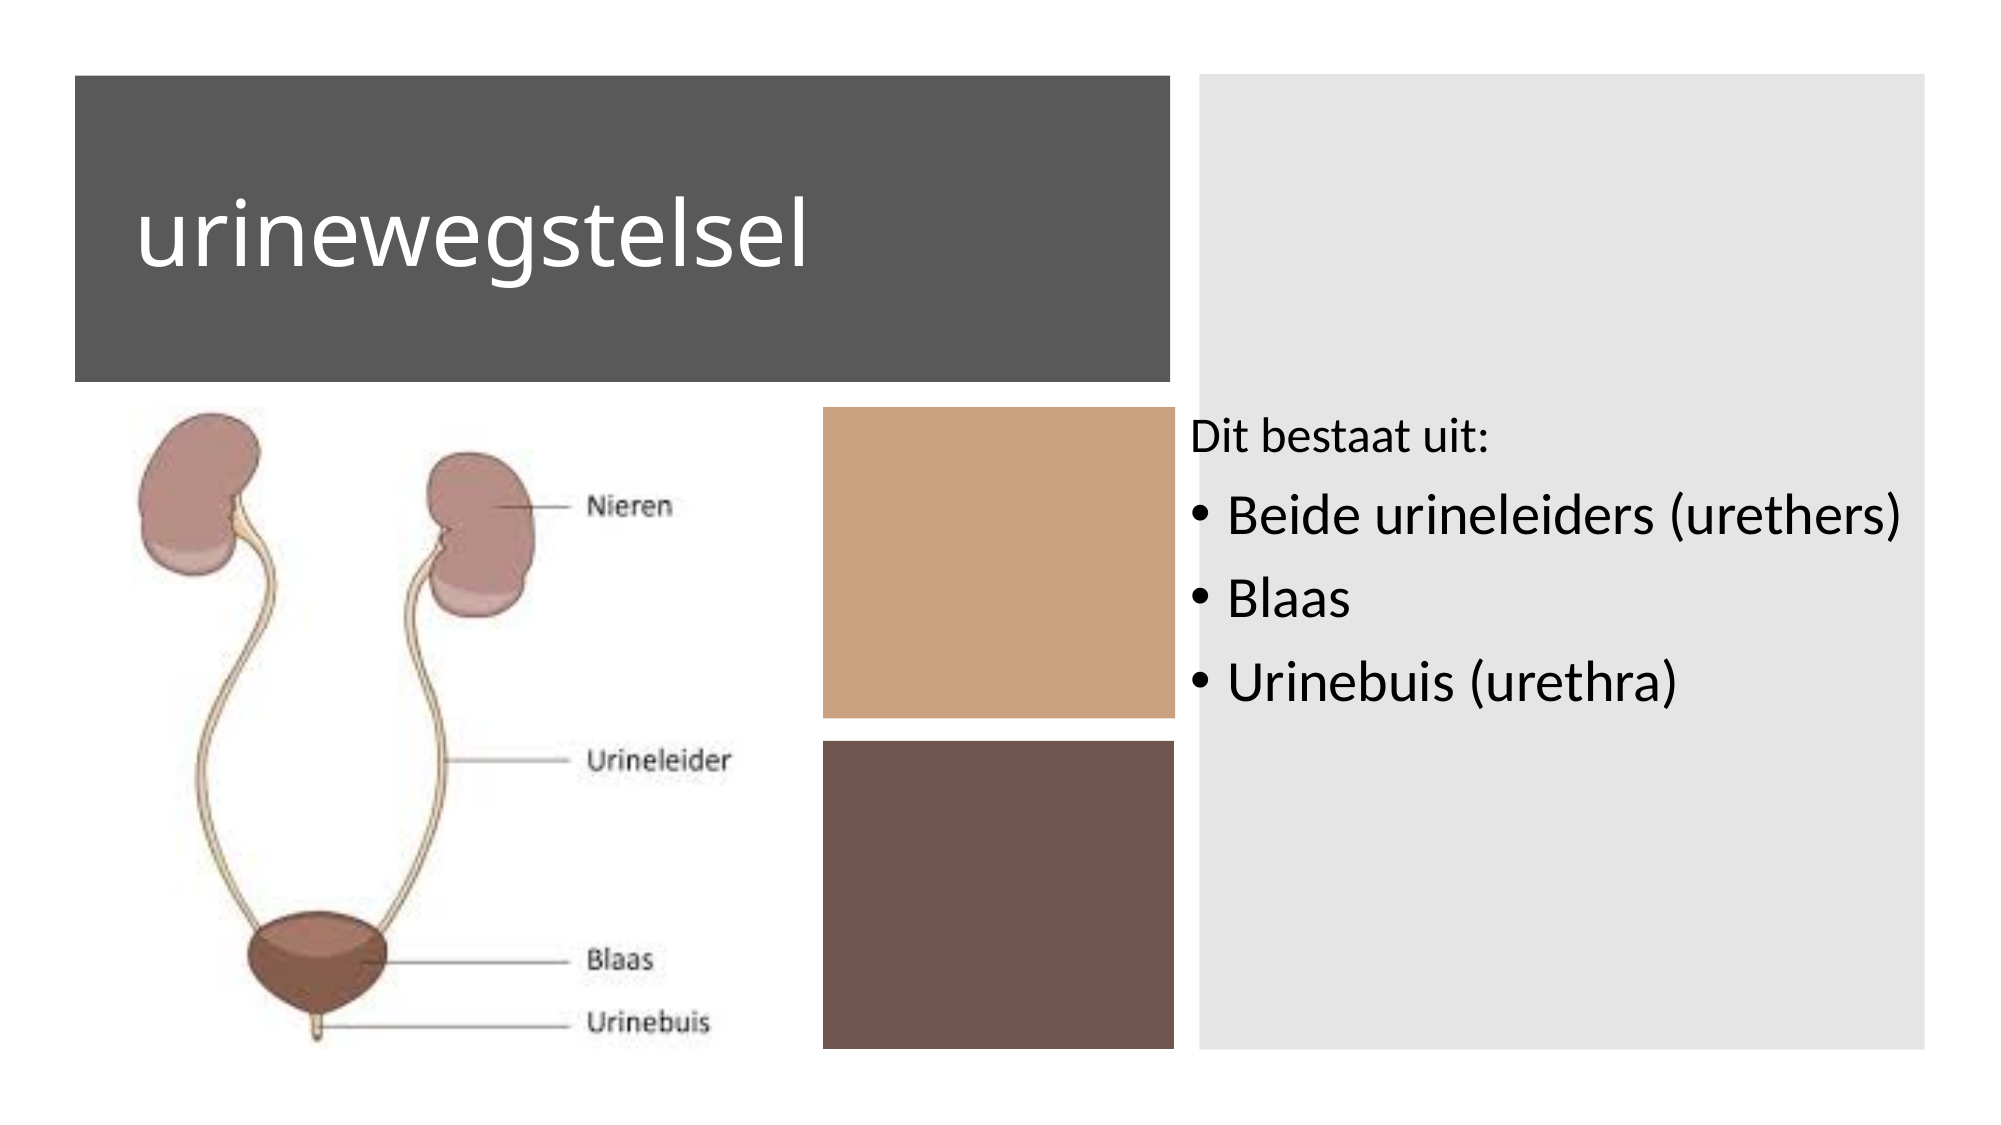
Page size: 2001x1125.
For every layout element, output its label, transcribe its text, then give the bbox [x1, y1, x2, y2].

title urinewegstelsel [119, 119, 1119, 354]
list Dit bestaat uit: Beide urineleiders (urethers) Blaas Urinebuis (urethra) [1175, 147, 1925, 976]
text_box [74, 75, 1171, 383]
picture [131, 406, 743, 1049]
text_box [1198, 73, 1926, 1051]
text_box [822, 740, 1175, 1050]
text_box [822, 406, 1175, 719]
